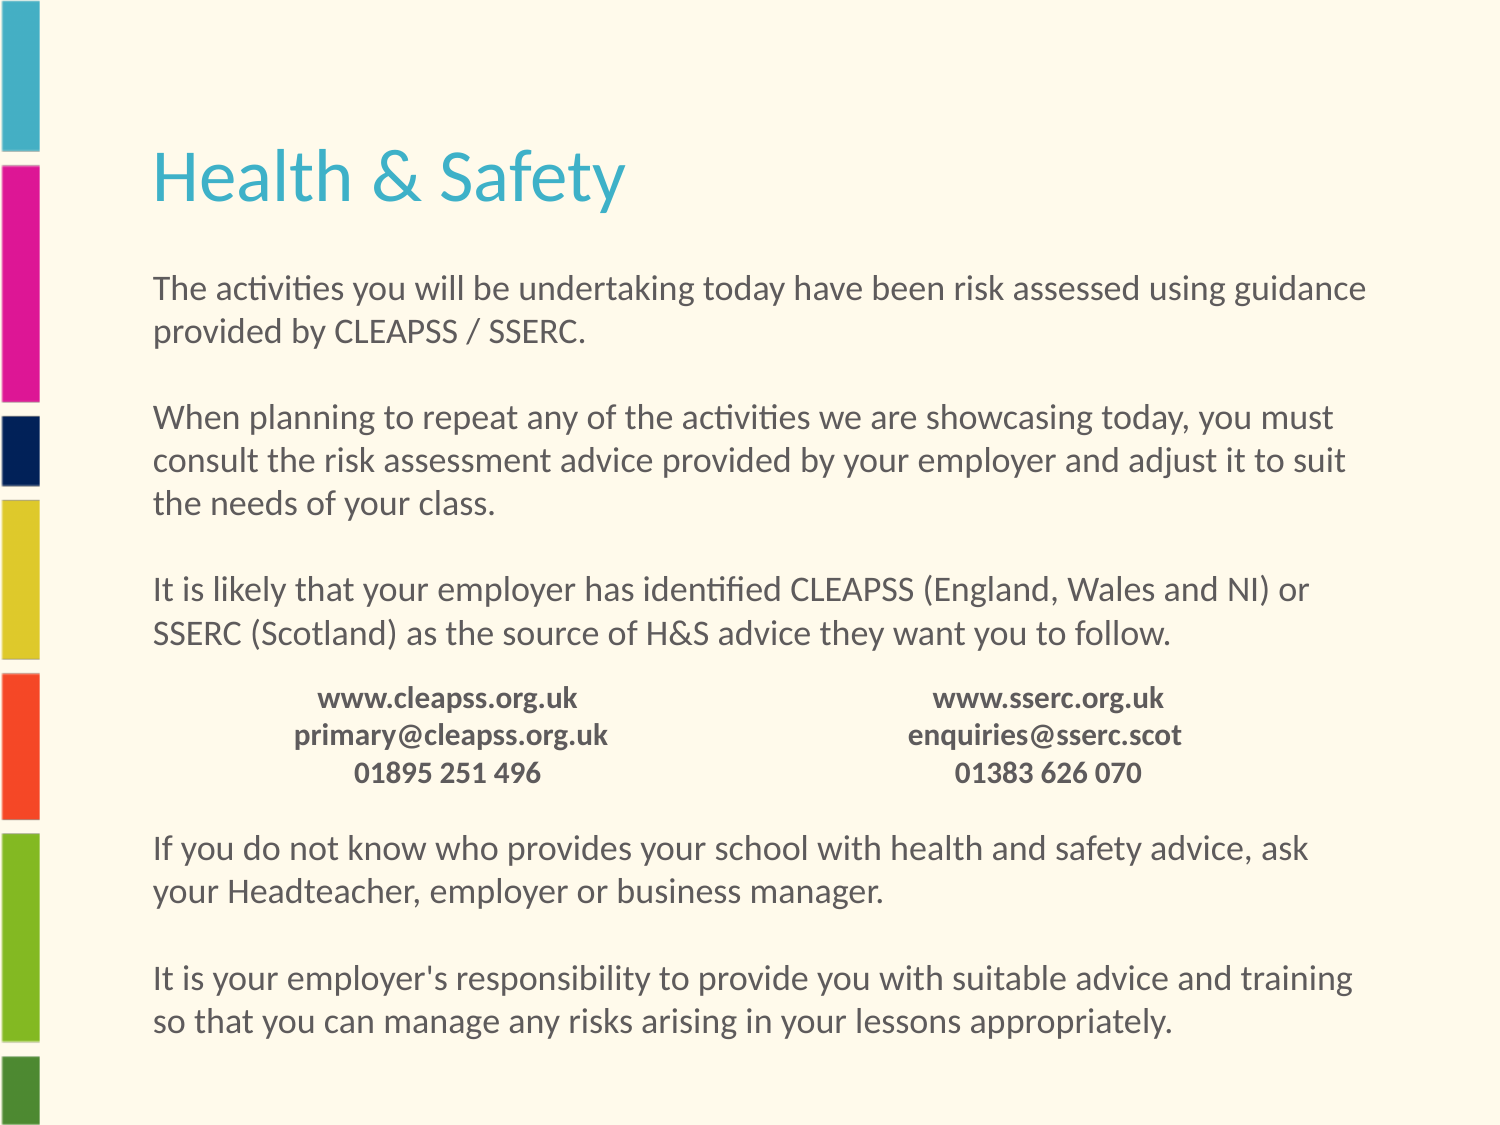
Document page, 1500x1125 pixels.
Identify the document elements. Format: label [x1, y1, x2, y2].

picture [2, 1, 39, 1124]
